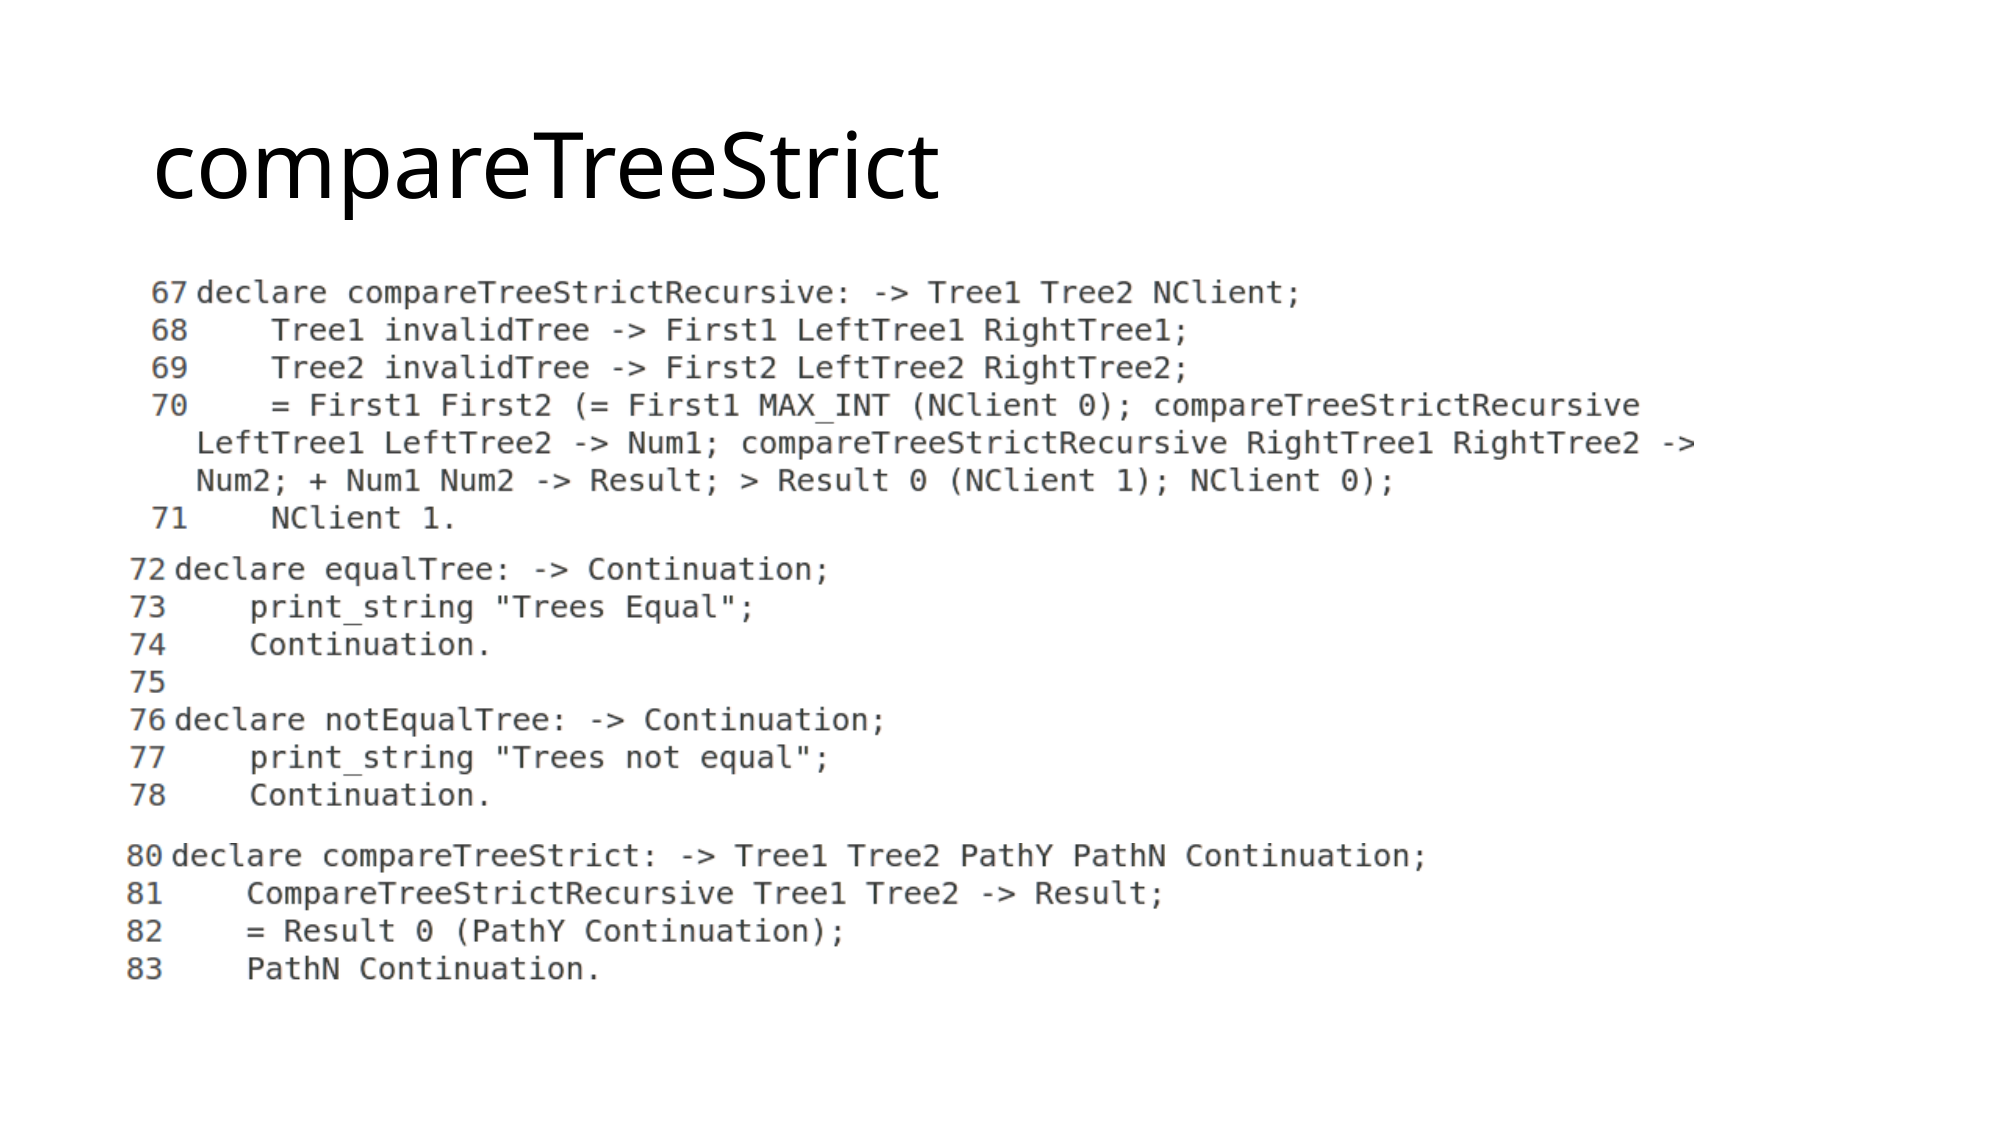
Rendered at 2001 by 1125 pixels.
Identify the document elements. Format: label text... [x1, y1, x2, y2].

picture [137, 272, 1694, 532]
picture [112, 843, 1431, 990]
title compareTreeStrict [137, 59, 1863, 278]
picture [112, 555, 899, 820]
